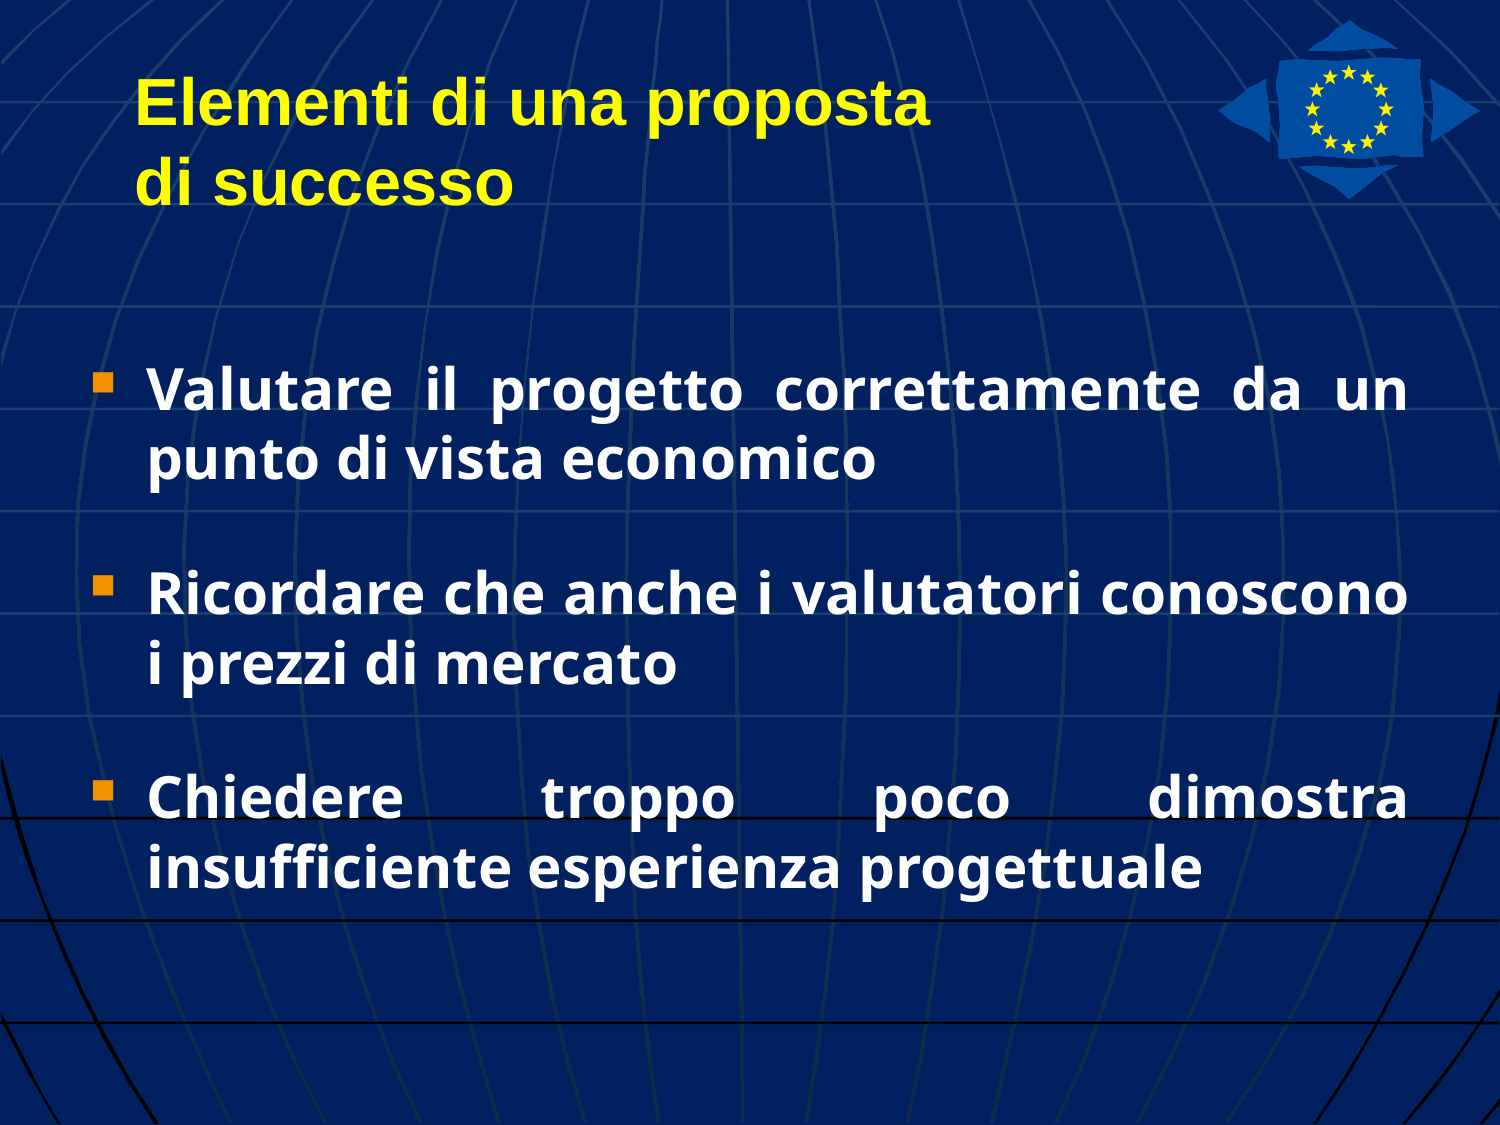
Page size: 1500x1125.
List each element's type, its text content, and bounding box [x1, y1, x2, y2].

title Elementi di una proposta di successo [97, 45, 987, 233]
picture [1214, 17, 1485, 203]
list Valutare il progetto correttamente da un punto di vista economico Ricordare che anche i valutatori conoscono i prezzi di mercato Chiedere troppo poco dimostra insufficiente esperienza progettuale [75, 262, 1425, 1006]
